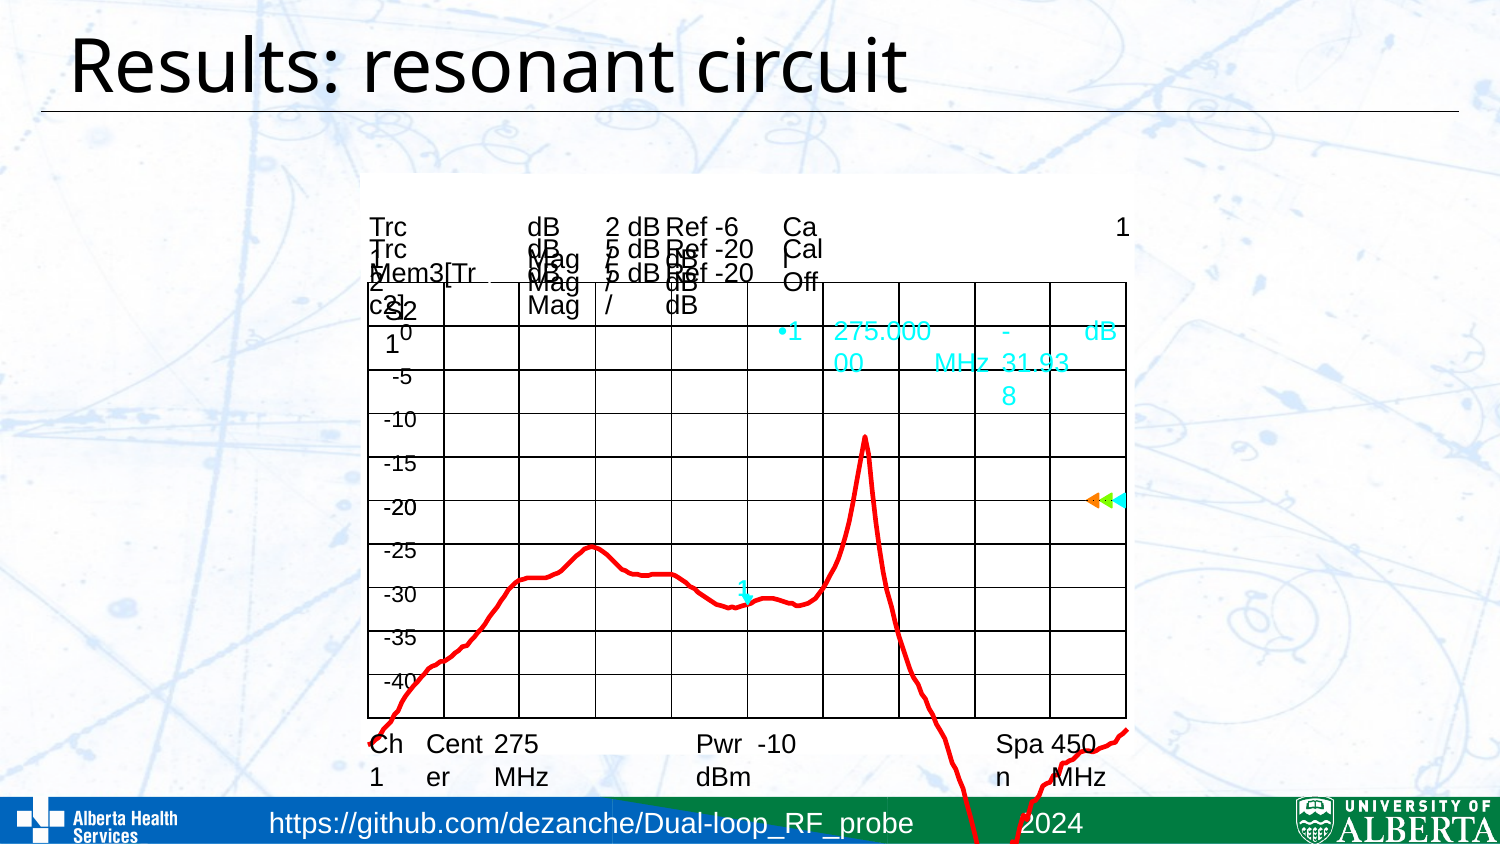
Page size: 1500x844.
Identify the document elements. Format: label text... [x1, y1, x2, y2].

picture [1296, 795, 1497, 844]
picture [17, 796, 177, 843]
title Results: resonant circuit [53, 14, 1447, 112]
text_box [0, 0, 1500, 796]
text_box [360, 173, 1143, 844]
